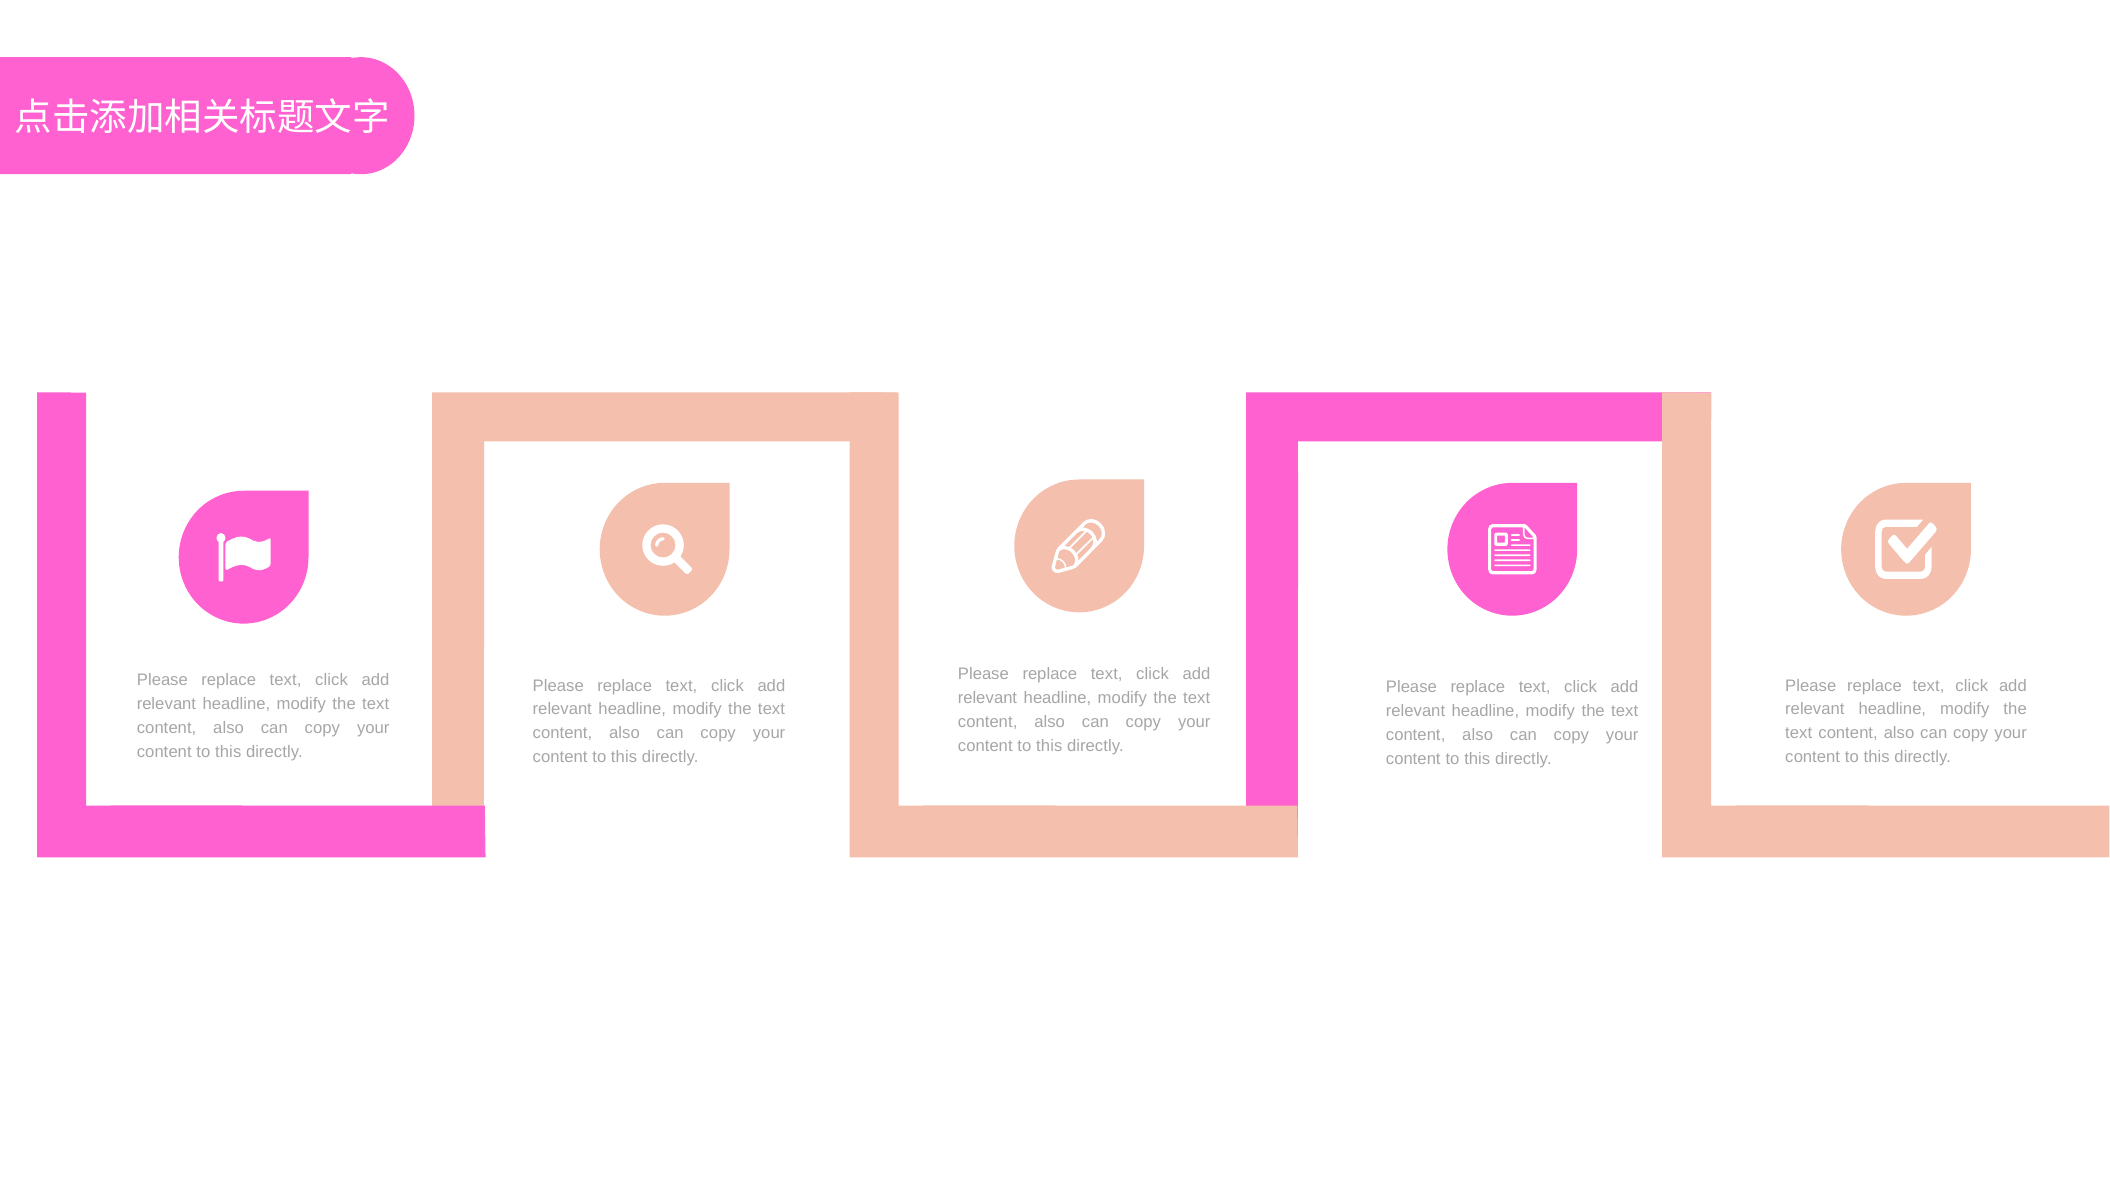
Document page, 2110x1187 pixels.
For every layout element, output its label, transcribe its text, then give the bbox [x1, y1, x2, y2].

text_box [37, 392, 2110, 858]
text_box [1488, 524, 1537, 575]
text_box 点击添加相关标题文字 [0, 85, 415, 146]
